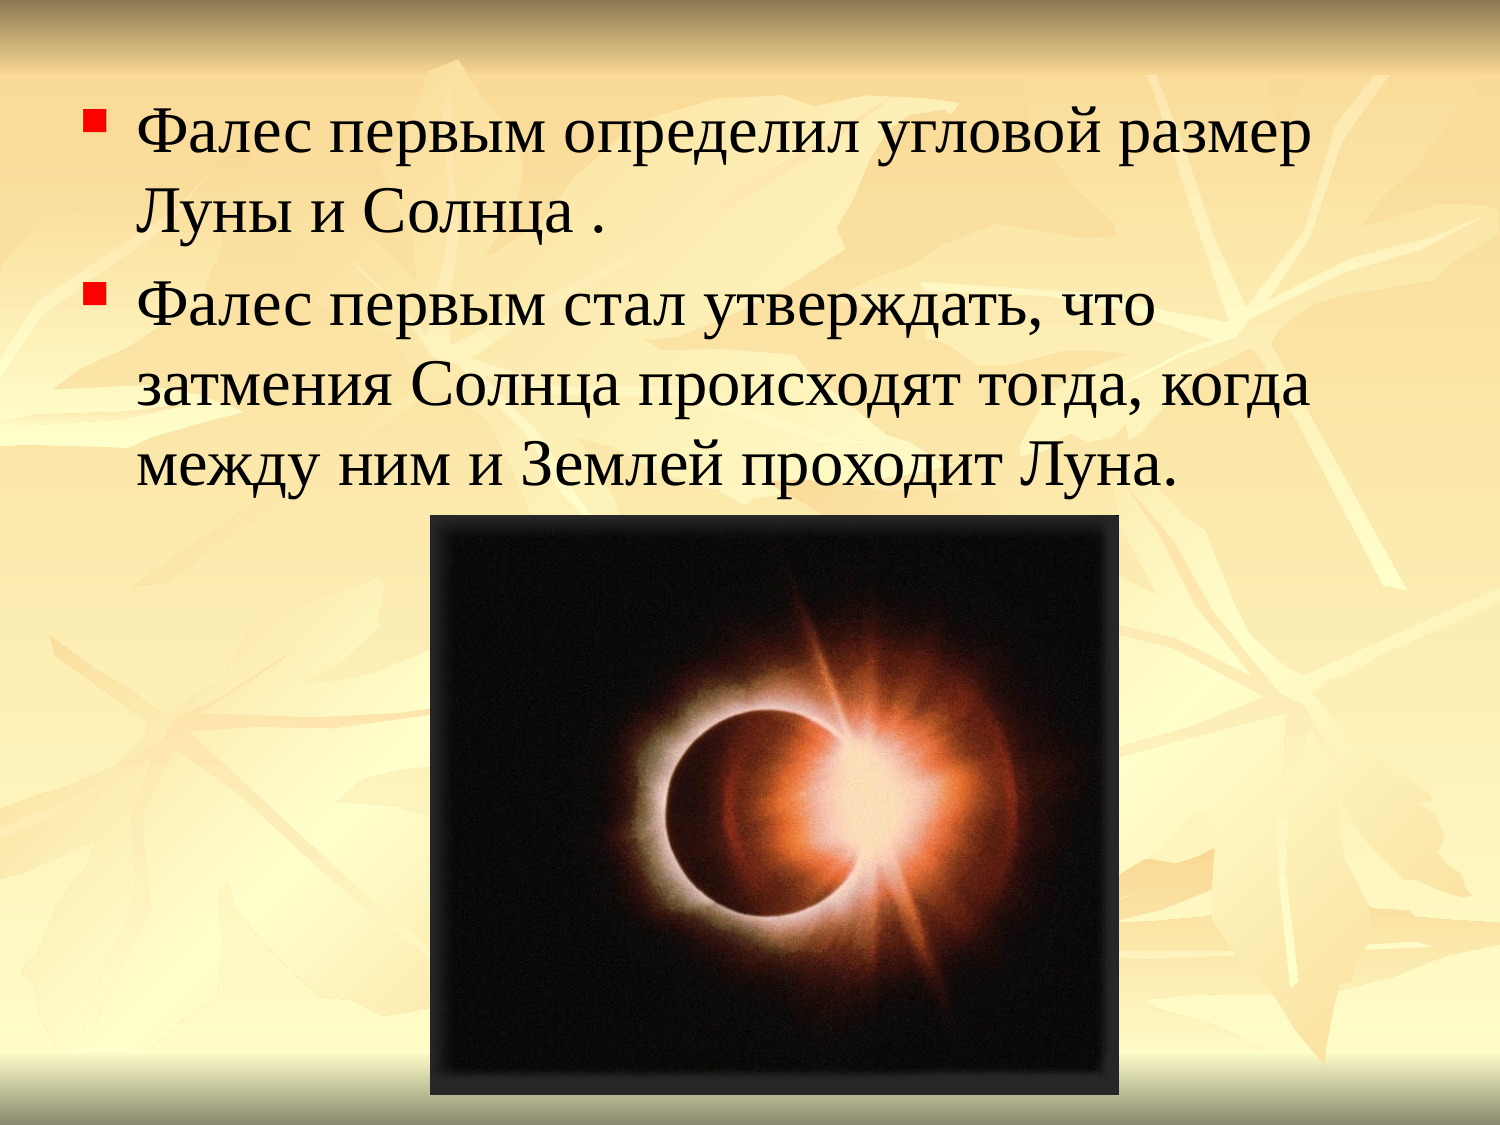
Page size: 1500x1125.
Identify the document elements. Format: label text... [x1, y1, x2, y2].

list Фалес первым определил угловой размер Луны и Солнца . Фалес первым стал утверждать, что затмения Солнца происходят тогда, когда между ним и Землей проходит Луна. [64, 77, 1416, 822]
picture [430, 515, 1119, 1095]
